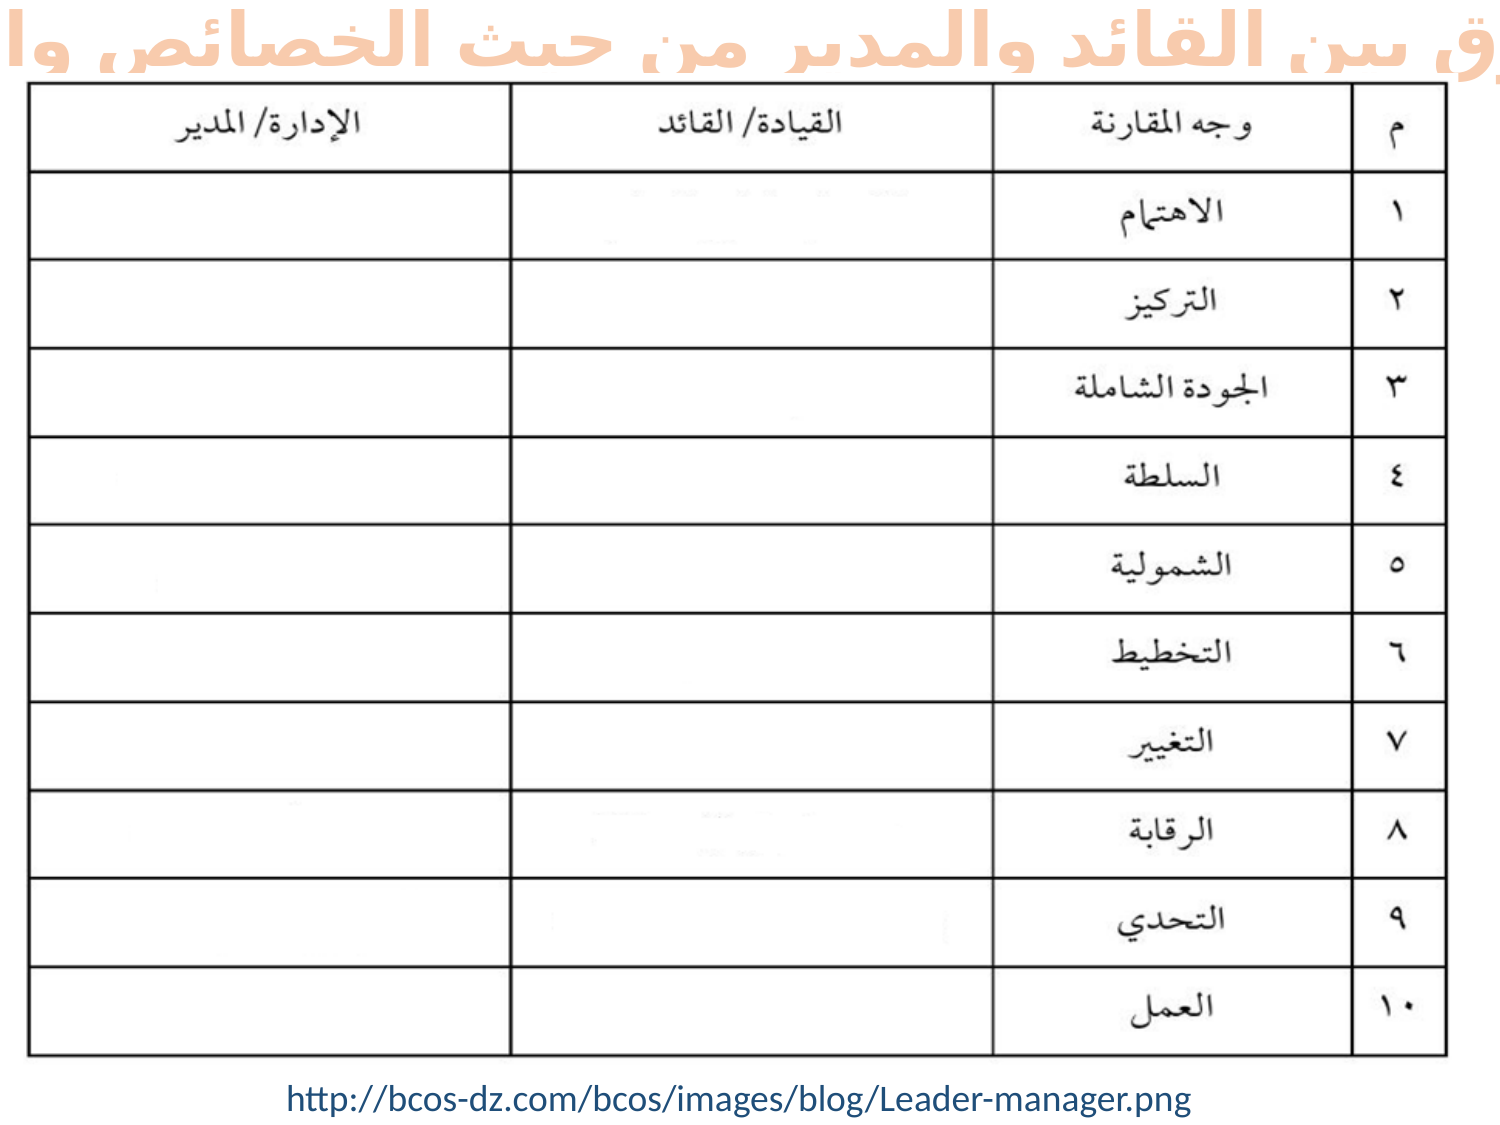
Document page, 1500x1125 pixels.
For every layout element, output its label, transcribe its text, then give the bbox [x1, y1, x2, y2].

text_box الفرق بين القائد والمدير من حيث الخصائص والمهام [0, 0, 1500, 90]
text_box http://bcos-dz.com/bcos/images/blog/Leader-manager.png [237, 1066, 1241, 1125]
picture [22, 73, 1459, 1065]
